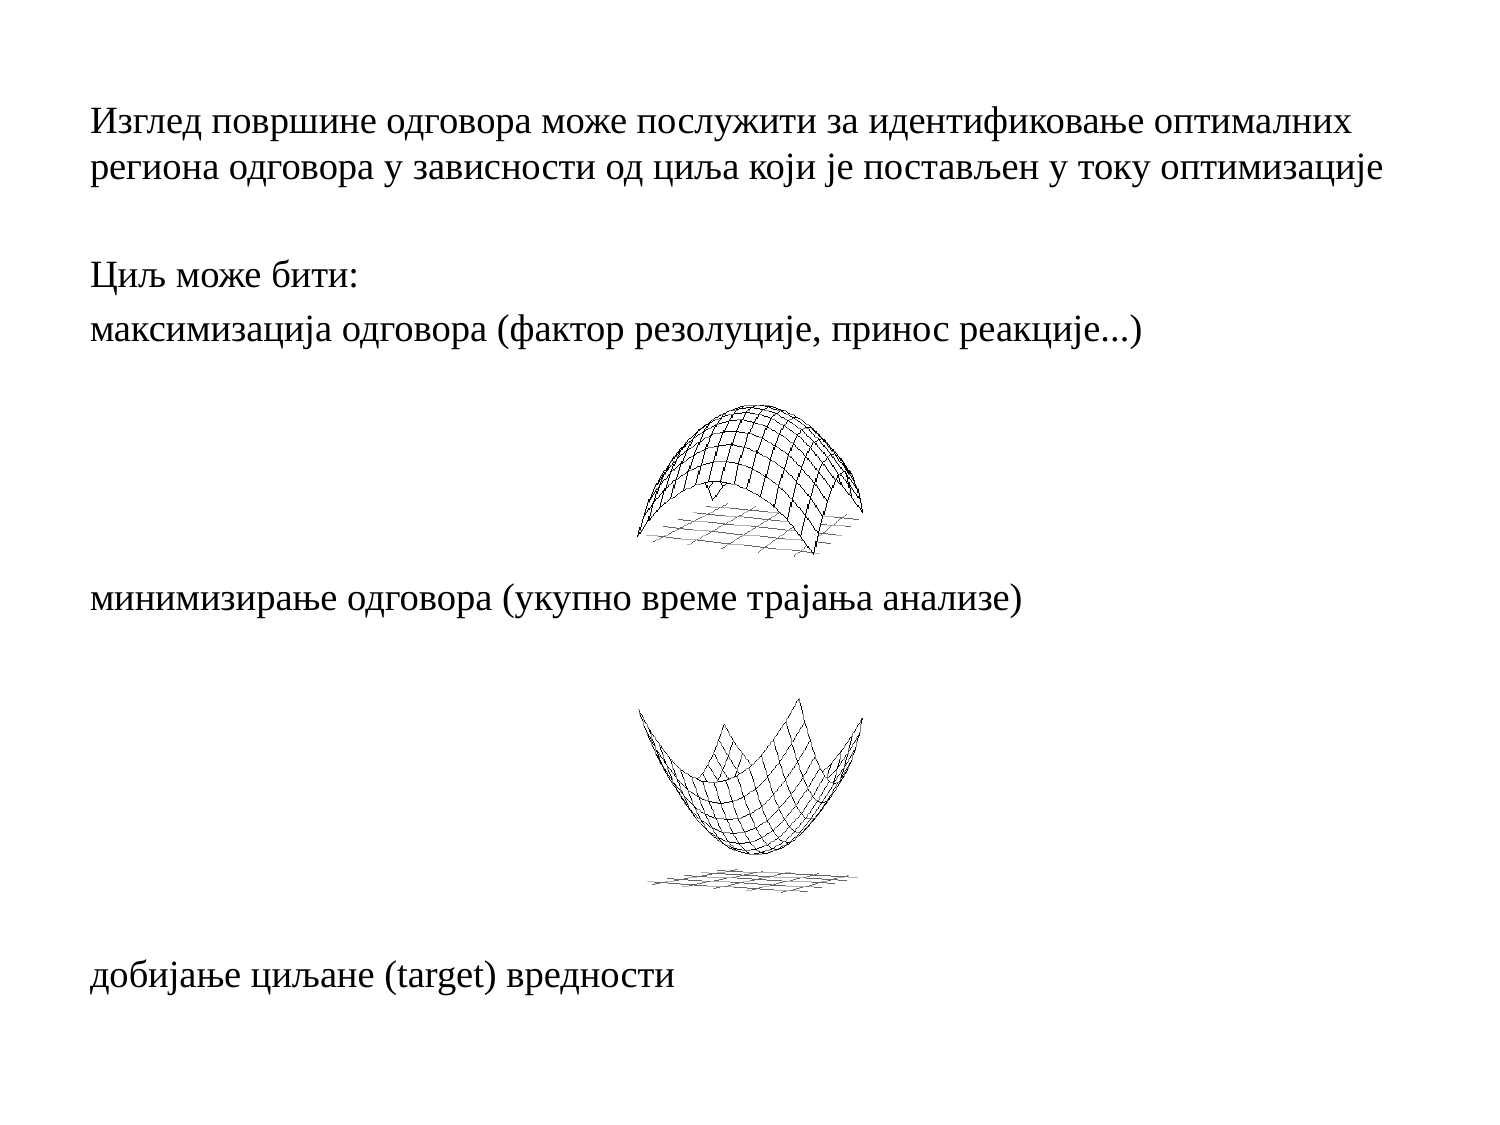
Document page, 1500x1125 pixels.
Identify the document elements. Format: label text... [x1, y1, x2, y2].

text_box [624, 387, 875, 563]
list Изглед површине одговора може послужити за идентификовање оптималних региона одговора у зависности од циља који је постављен у току оптимизације Циљ може бити: максимизација одговора (фактор резолуције, принос реакције...) минимизирање одговора (укупно време трајања анализе) добијање циљане (target) вредности [75, 87, 1425, 1005]
text_box [631, 687, 869, 900]
